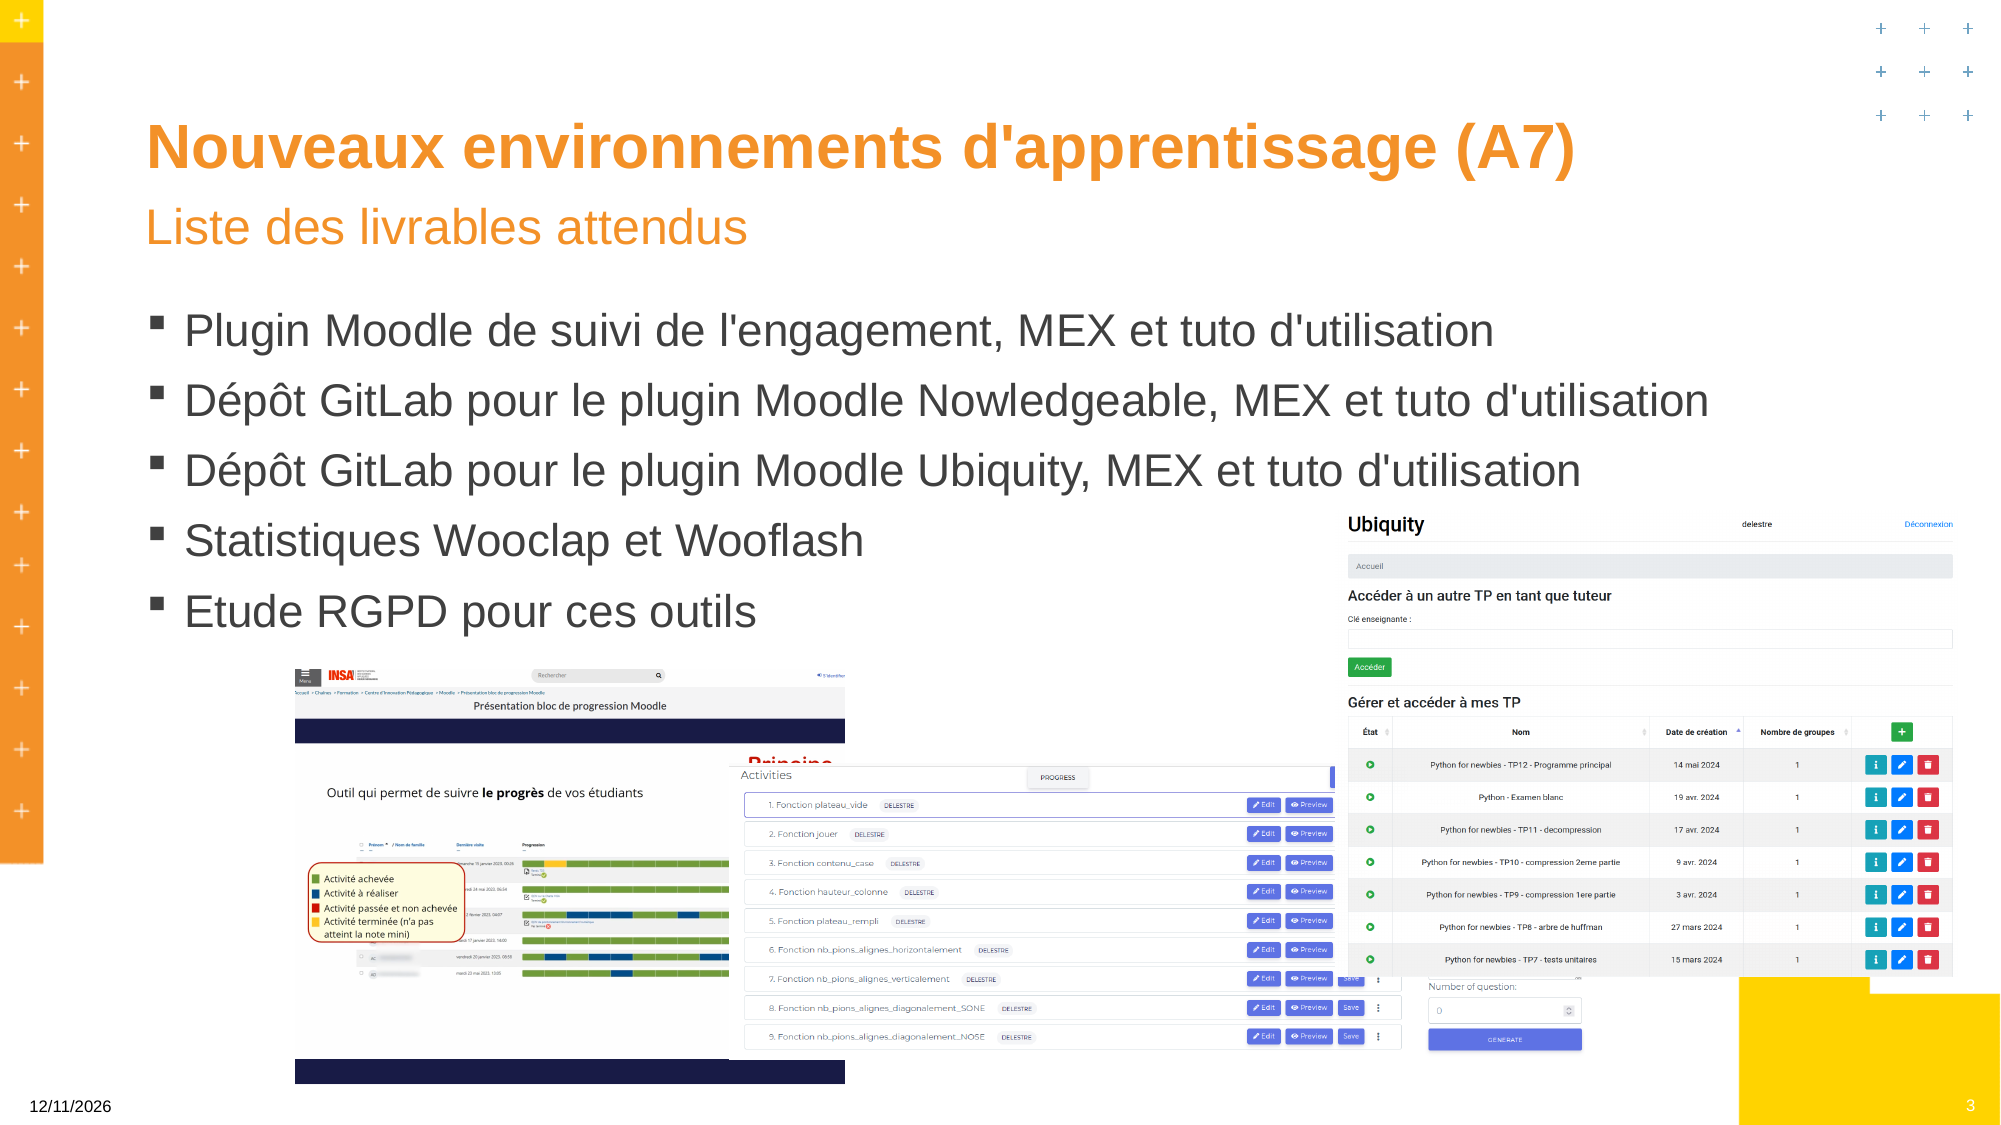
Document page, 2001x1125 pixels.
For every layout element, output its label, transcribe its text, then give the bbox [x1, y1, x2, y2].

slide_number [23, 1085, 474, 1125]
picture [0, 0, 2001, 1125]
slide_number 3 [1531, 1084, 1982, 1125]
title Nouveaux environnements d'apprentissage (A7) [146, 114, 1855, 208]
list Plugin Moodle de suivi de l'engagement, MEX et tuto d'utilisation Dépôt GitLab pour le plugin Moodle Nowledgeable, MEX et tuto d'utilisation Dépôt GitLab pour le plugin Moodle Ubiquity, MEX et tuto d'utilisation Statistiques Wooclap et Wooflash Etude RGPD pour ces outils [146, 306, 1734, 1014]
text_box Liste des livrables attendus [145, 201, 1851, 294]
